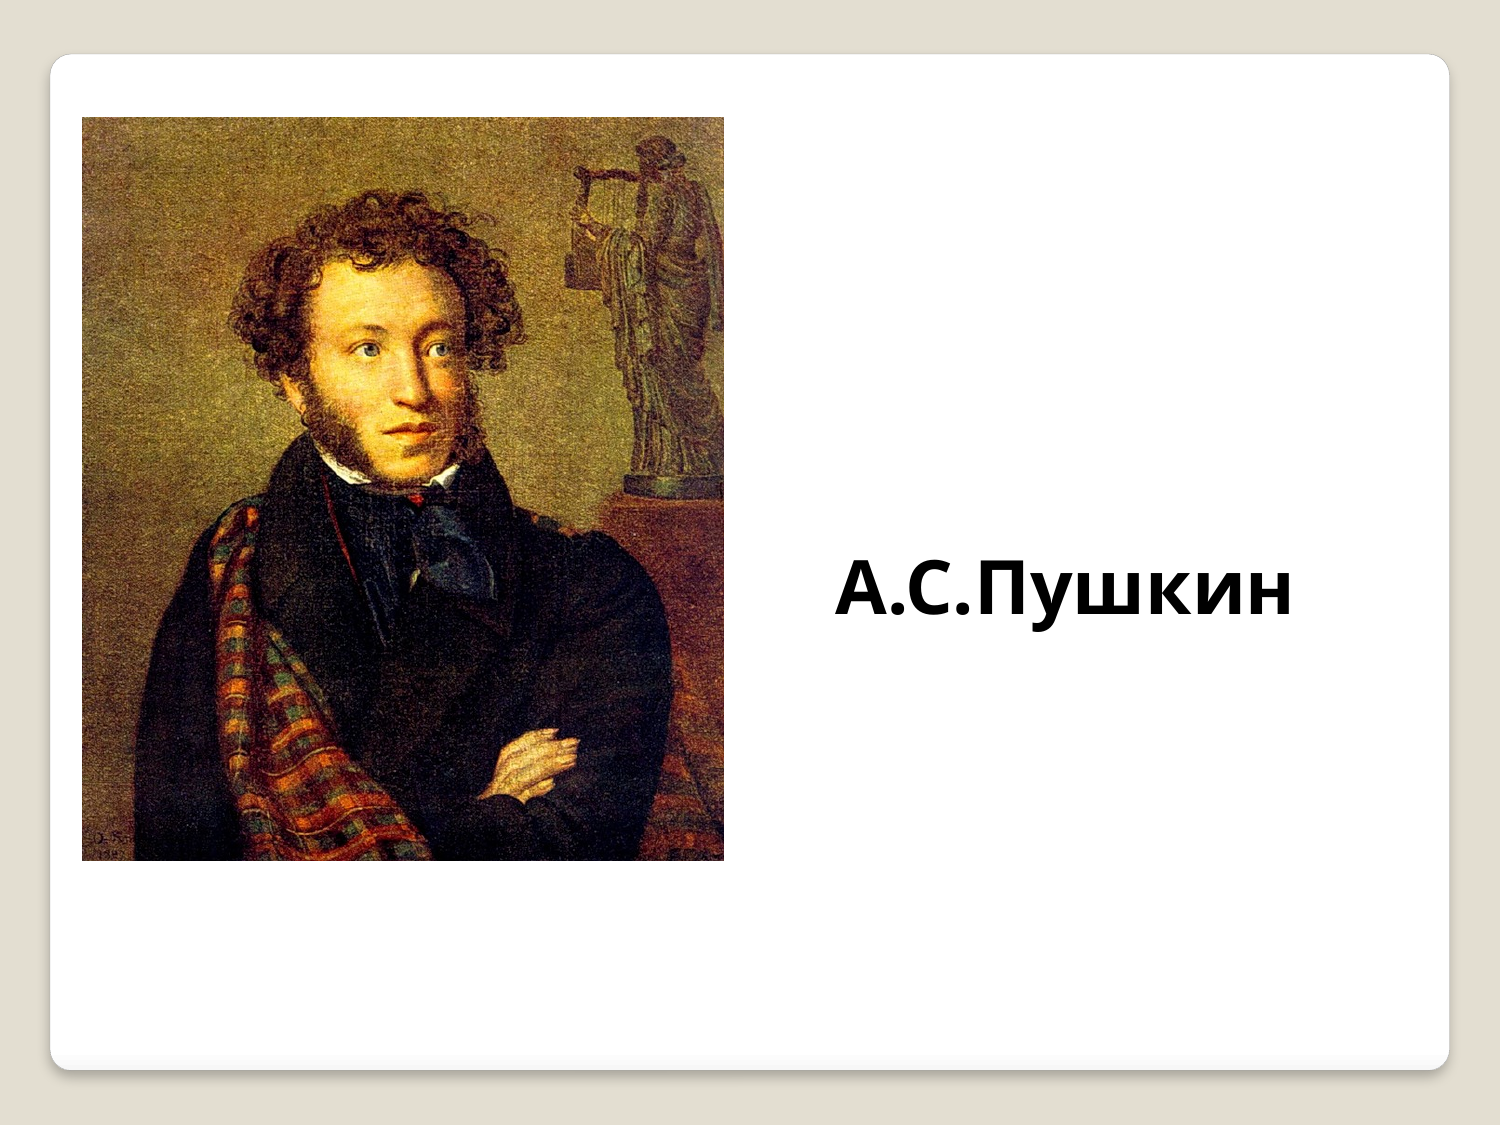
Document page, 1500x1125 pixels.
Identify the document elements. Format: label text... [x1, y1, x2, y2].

picture [81, 116, 724, 861]
text_box А.С.Пушкин [820, 532, 1365, 637]
